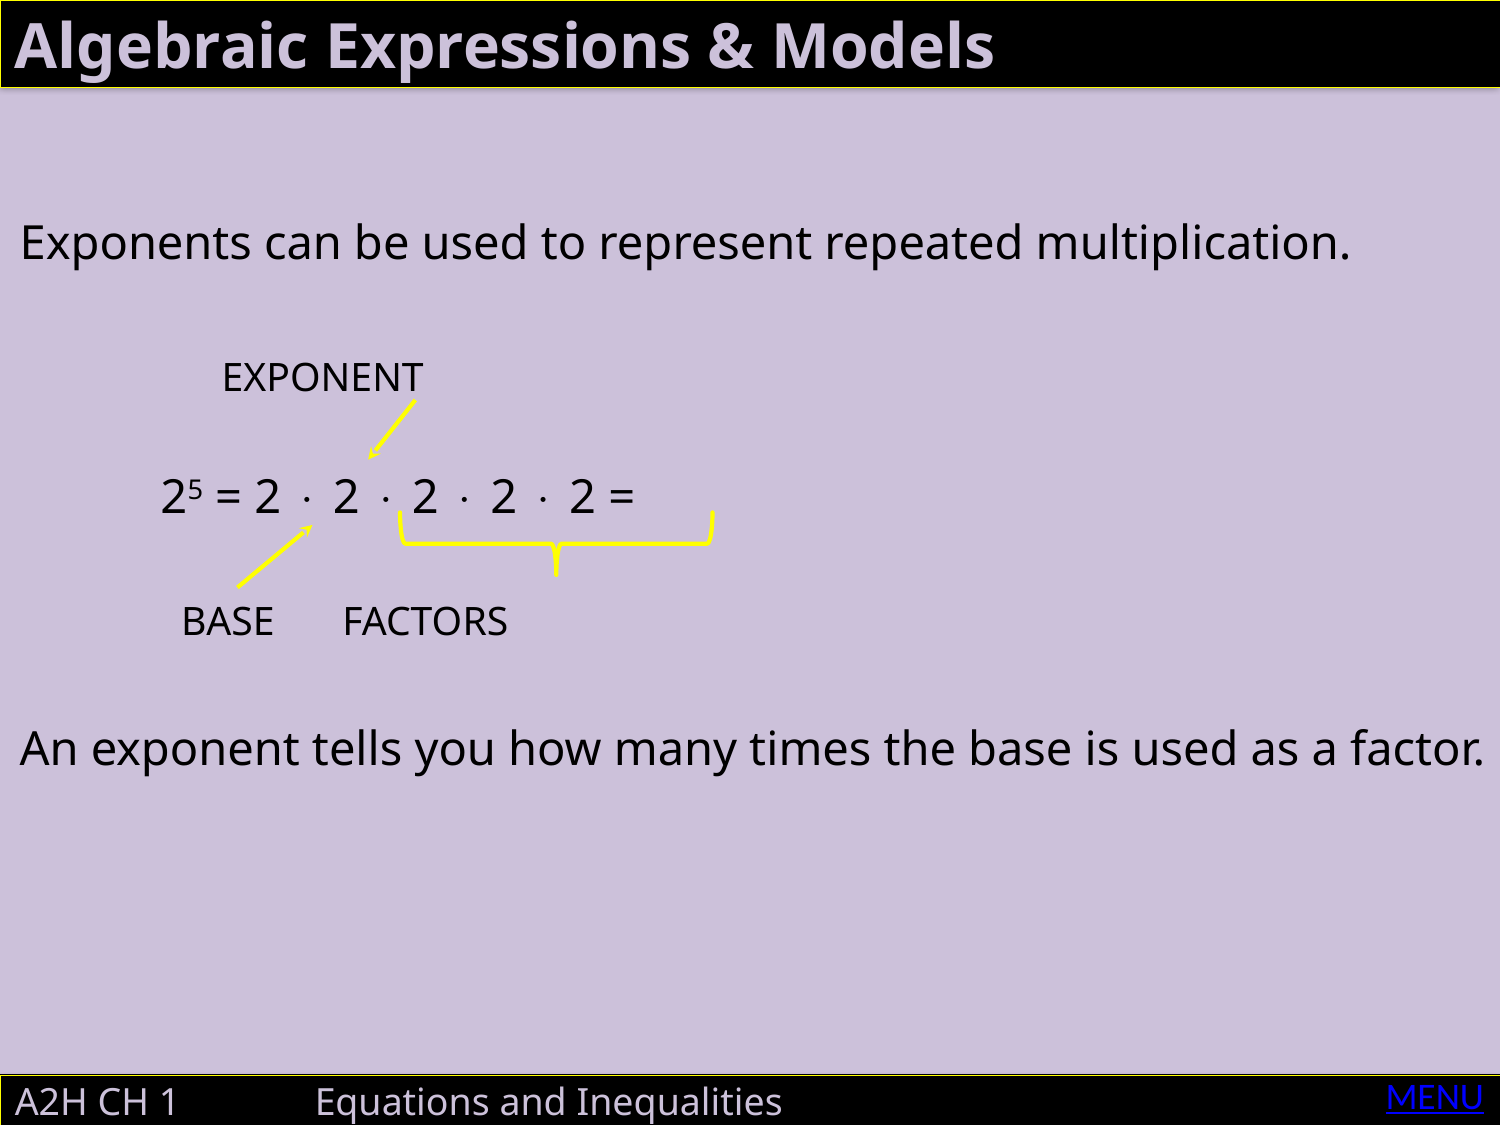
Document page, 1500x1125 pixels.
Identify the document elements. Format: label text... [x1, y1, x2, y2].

text_box A2H CH 1 Equations and Inequalities [0, 1074, 1370, 1125]
subtitle Exponents can be used to represent repeated multiplication. EXPONENT 25 = 2  2  2  2  2 = BASE FACTORS An exponent tells you how many times the base is used as a factor. [0, 187, 1500, 800]
text_box MENU [1370, 1064, 1500, 1125]
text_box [237, 399, 713, 588]
text_box Algebraic Expressions & Models [0, 0, 1500, 88]
